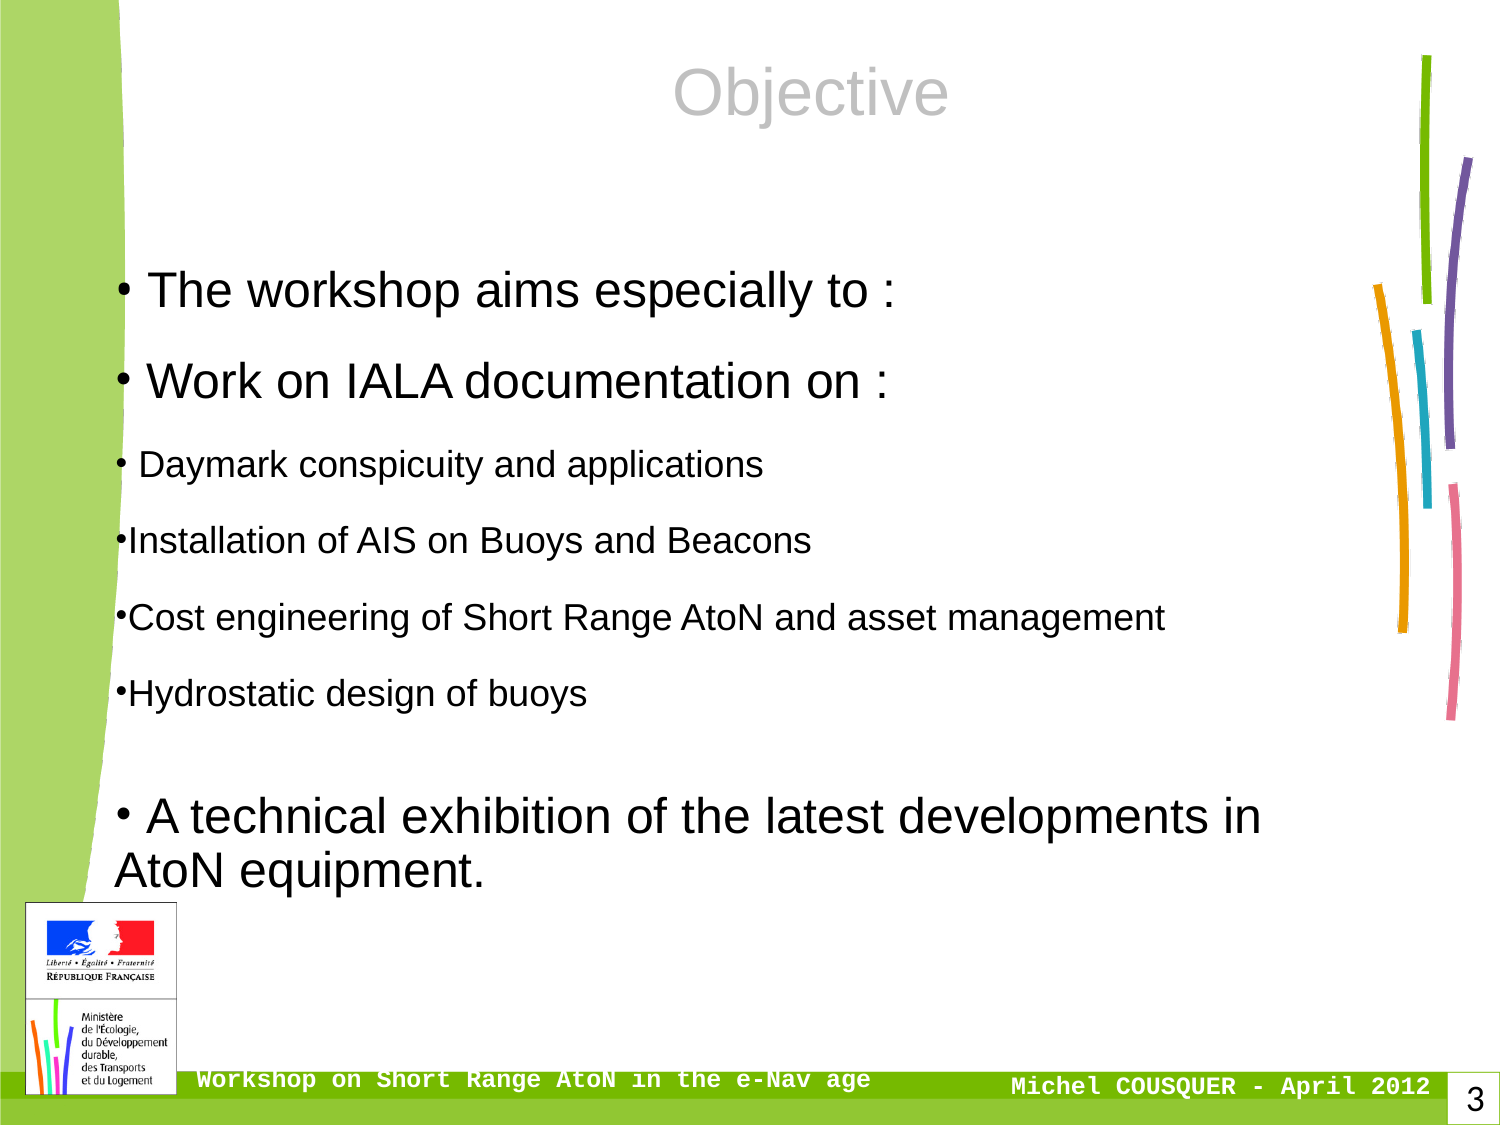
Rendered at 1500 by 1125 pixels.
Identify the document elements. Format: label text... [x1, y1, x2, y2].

title Objective [265, 0, 1359, 183]
picture [0, 0, 1500, 1125]
text_box The workshop aims especially to : Work on IALA documentation on : Daymark conspicuity and applications Installation of AIS on Buoys and Beacons Cost engineering of Short Range AtoN and asset management Hydrostatic design of buoys A technical exhibition of the latest developments in AtoN equipment. [99, 249, 1388, 997]
